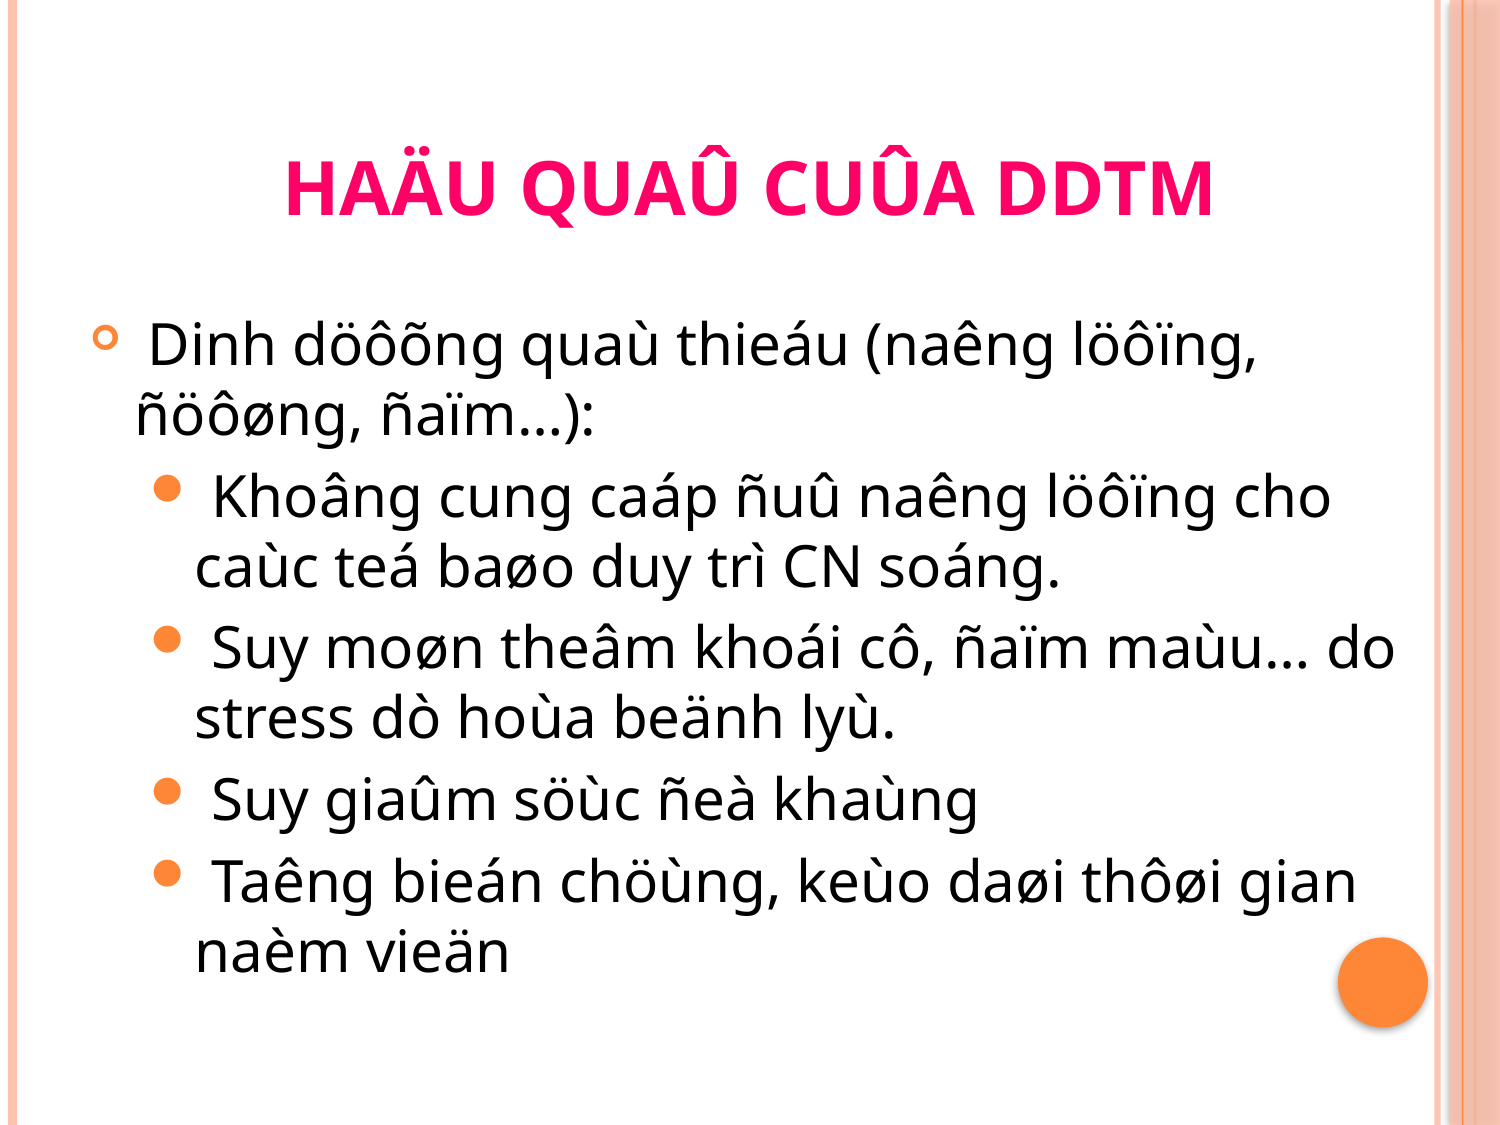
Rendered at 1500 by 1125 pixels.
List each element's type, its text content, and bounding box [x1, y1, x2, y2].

title Haäu quaû cuûa DDTM [112, 50, 1388, 238]
list Dinh döôõng quaù thieáu (naêng löôïng, ñöôøng, ñaïm…): Khoâng cung caáp ñuû naêng löôïng cho caùc teá baøo duy trì CN soáng. Suy moøn theâm khoái cô, ñaïm maùu… do stress dò hoùa beänh lyù. Suy giaûm söùc ñeà khaùng Taêng bieán chöùng, keùo daøi thôøi gian naèm vieän [75, 299, 1425, 1044]
